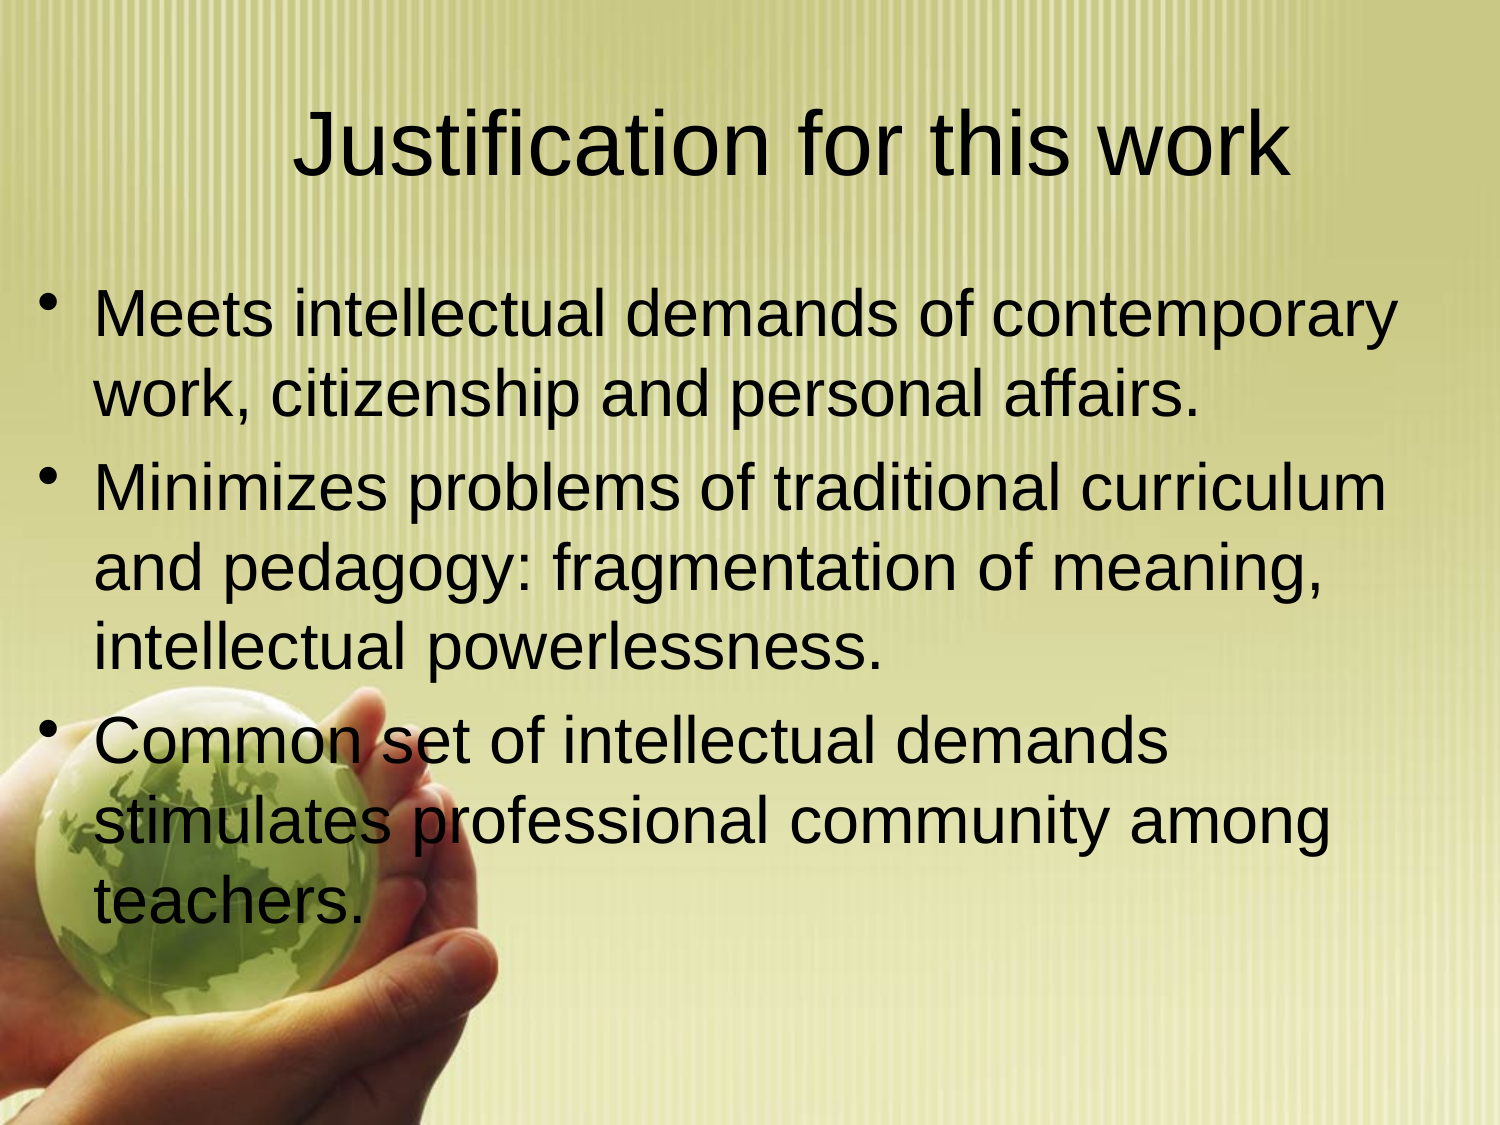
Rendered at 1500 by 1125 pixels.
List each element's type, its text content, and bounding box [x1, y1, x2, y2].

picture [0, 0, 1500, 1125]
title Justification for this work [277, 44, 1482, 233]
list Meets intellectual demands of contemporary work, citizenship and personal affairs. Minimizes problems of traditional curriculum and pedagogy: fragmentation of meaning, intellectual powerlessness. Common set of intellectual demands stimulates professional community among teachers. [21, 262, 1482, 1006]
